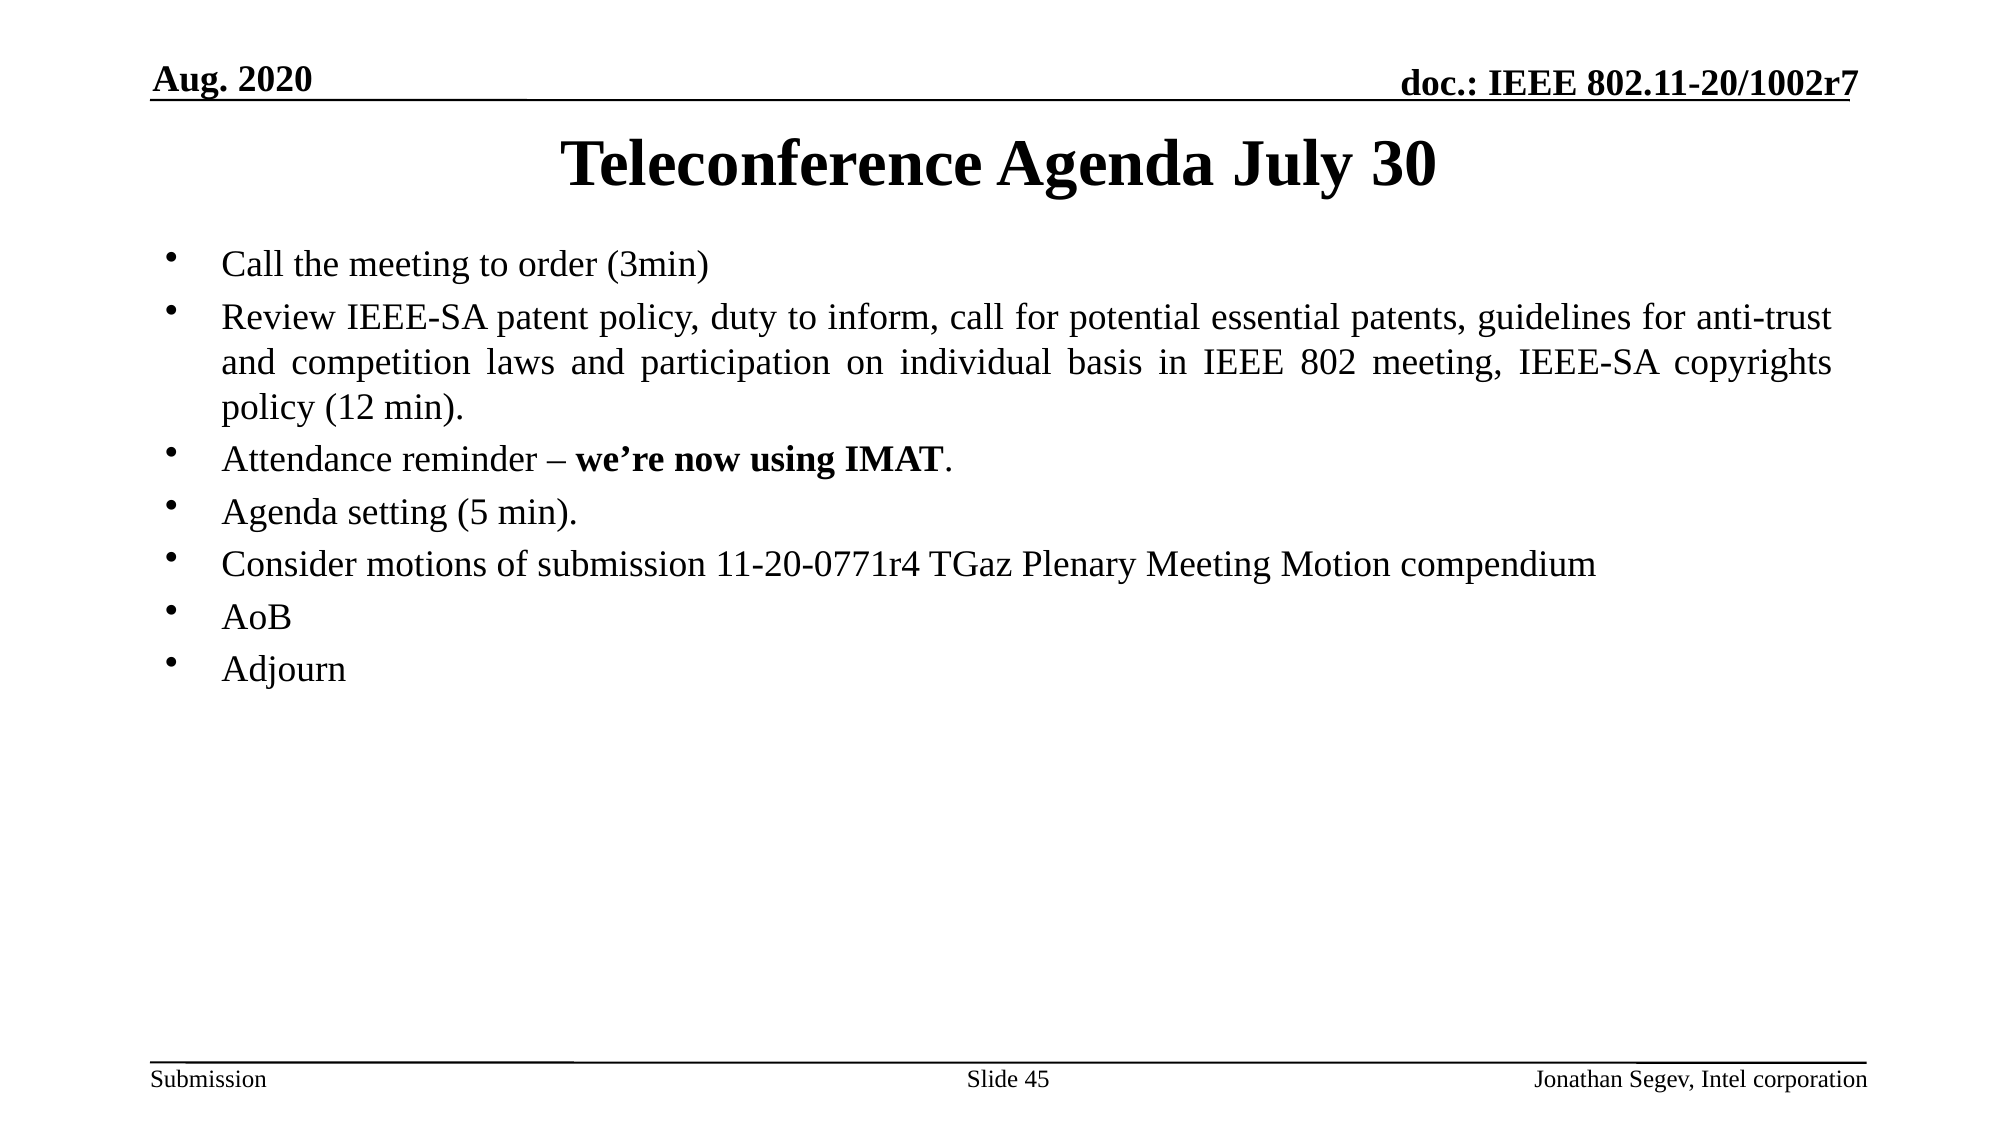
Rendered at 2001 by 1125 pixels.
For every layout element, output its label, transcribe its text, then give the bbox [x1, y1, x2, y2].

title Teleconference Agenda July 30 [149, 112, 1850, 205]
list Call the meeting to order (3min) Review IEEE-SA patent policy, duty to inform, call for potential essential patents, guidelines for anti-trust and competition laws and participation on individual basis in IEEE 802 meeting, IEEE-SA copyrights policy (12 min). Attendance reminder – we’re now using IMAT. Agenda setting (5 min). Consider motions of submission 11-20-0771r4 TGaz Plenary Meeting Motion compendium AoB Adjourn [149, 231, 1850, 1000]
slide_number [152, 54, 563, 100]
slide_number Slide 45 [950, 1061, 1067, 1123]
footer Jonathan Segev, Intel corporation [1171, 1061, 1869, 1093]
